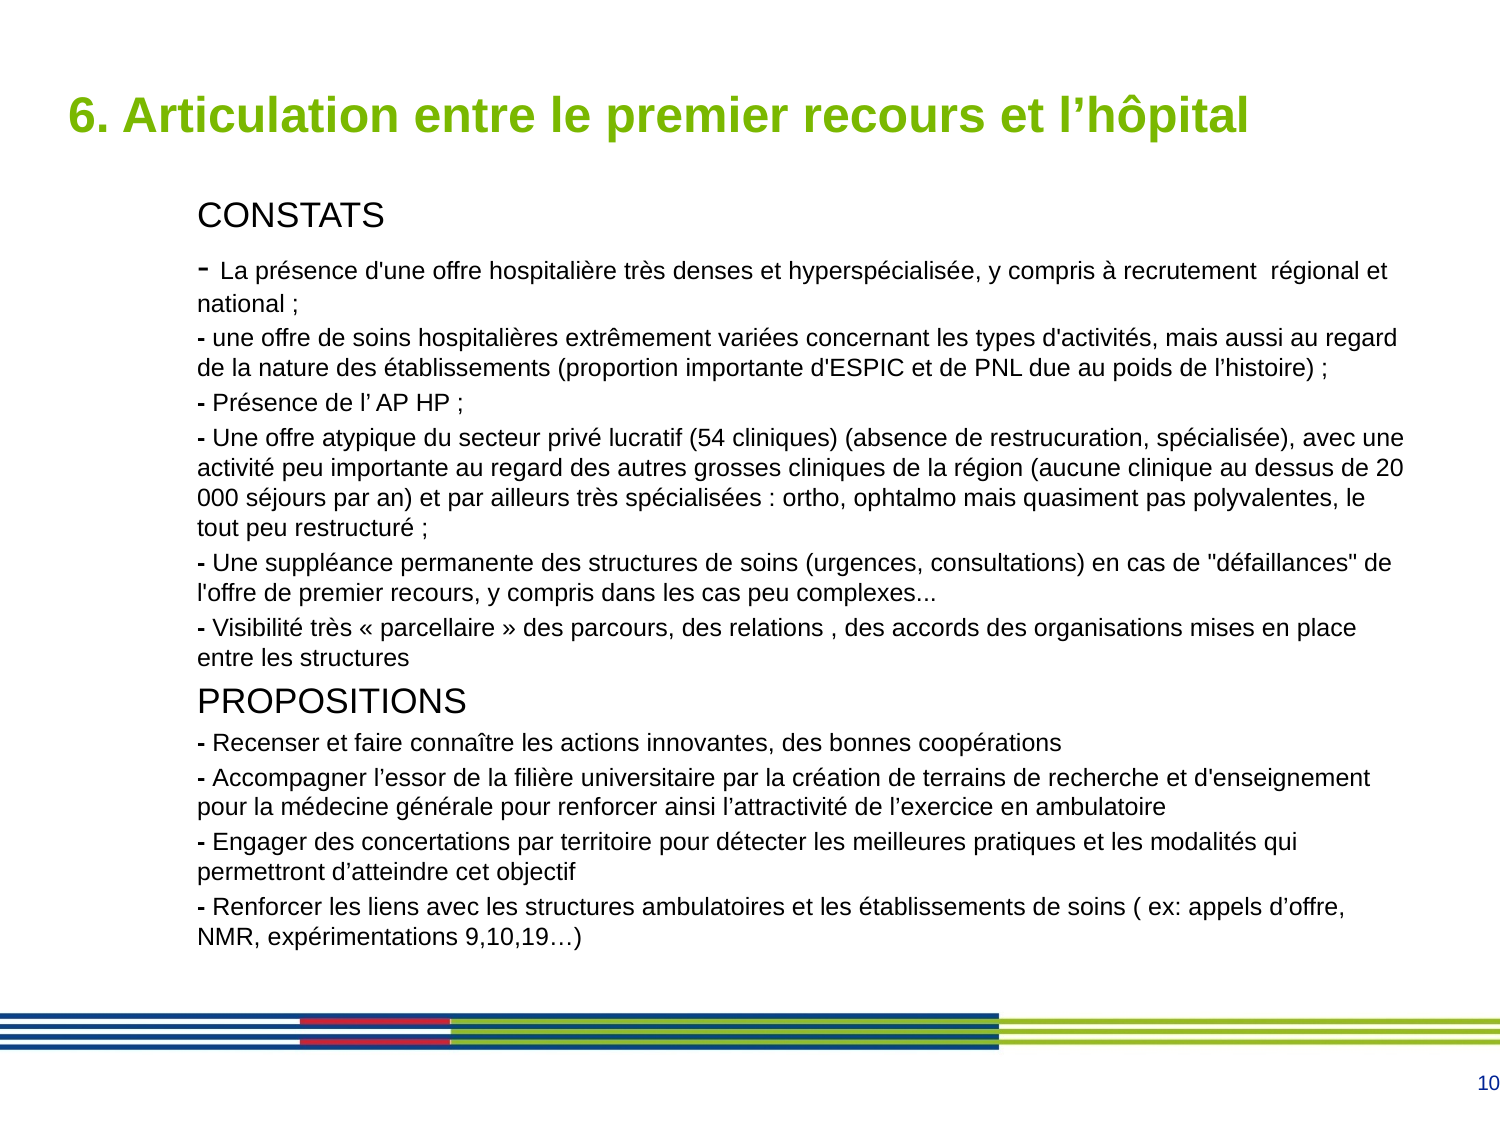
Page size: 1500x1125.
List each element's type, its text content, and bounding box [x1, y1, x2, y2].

title 6. Articulation entre le premier recours et l’hôpital [52, 18, 1391, 184]
list CONSTATS - La présence d'une offre hospitalière très denses et hyperspécialisée, y compris à recrutement régional et national ; - une offre de soins hospitalières extrêmement variées concernant les types d'activités, mais aussi au regard de la nature des établissements (proportion importante d'ESPIC et de PNL due au poids de l’histoire) ; - Présence de l’ AP HP ; - Une offre atypique du secteur privé lucratif (54 cliniques) (absence de restrucuration, spécialisée), avec une activité peu importante au regard des autres grosses cliniques de la région (aucune clinique au dessus de 20 000 séjours par an) et par ailleurs très spécialisées : ortho, ophtalmo mais quasiment pas polyvalentes, le tout peu restructuré ; - Une suppléance permanente des structures de soins (urgences, consultations) en cas de "défaillances" de l'offre de premier recours, y compris dans les cas peu complexes... - Visibilité très « parcellaire » des parcours, des relations , des accords des organisations mises en place entre les structures PROPOSITIONS - Recenser et faire connaître les actions innovantes, des bonnes coopérations - Accompagner l’essor de la filière universitaire par la création de terrains de recherche et d'enseignement pour la médecine générale pour renforcer ainsi l’attractivité de l’exercice en ambulatoire - Engager des concertations par territoire pour détecter les meilleures pratiques et les modalités qui permettront d’atteindre cet objectif - Renforcer les liens avec les structures ambulatoires et les établissements de soins ( ex: appels d’offre, NMR, expérimentations 9,10,19…) [41, 184, 1424, 1024]
picture [0, 999, 1500, 1063]
